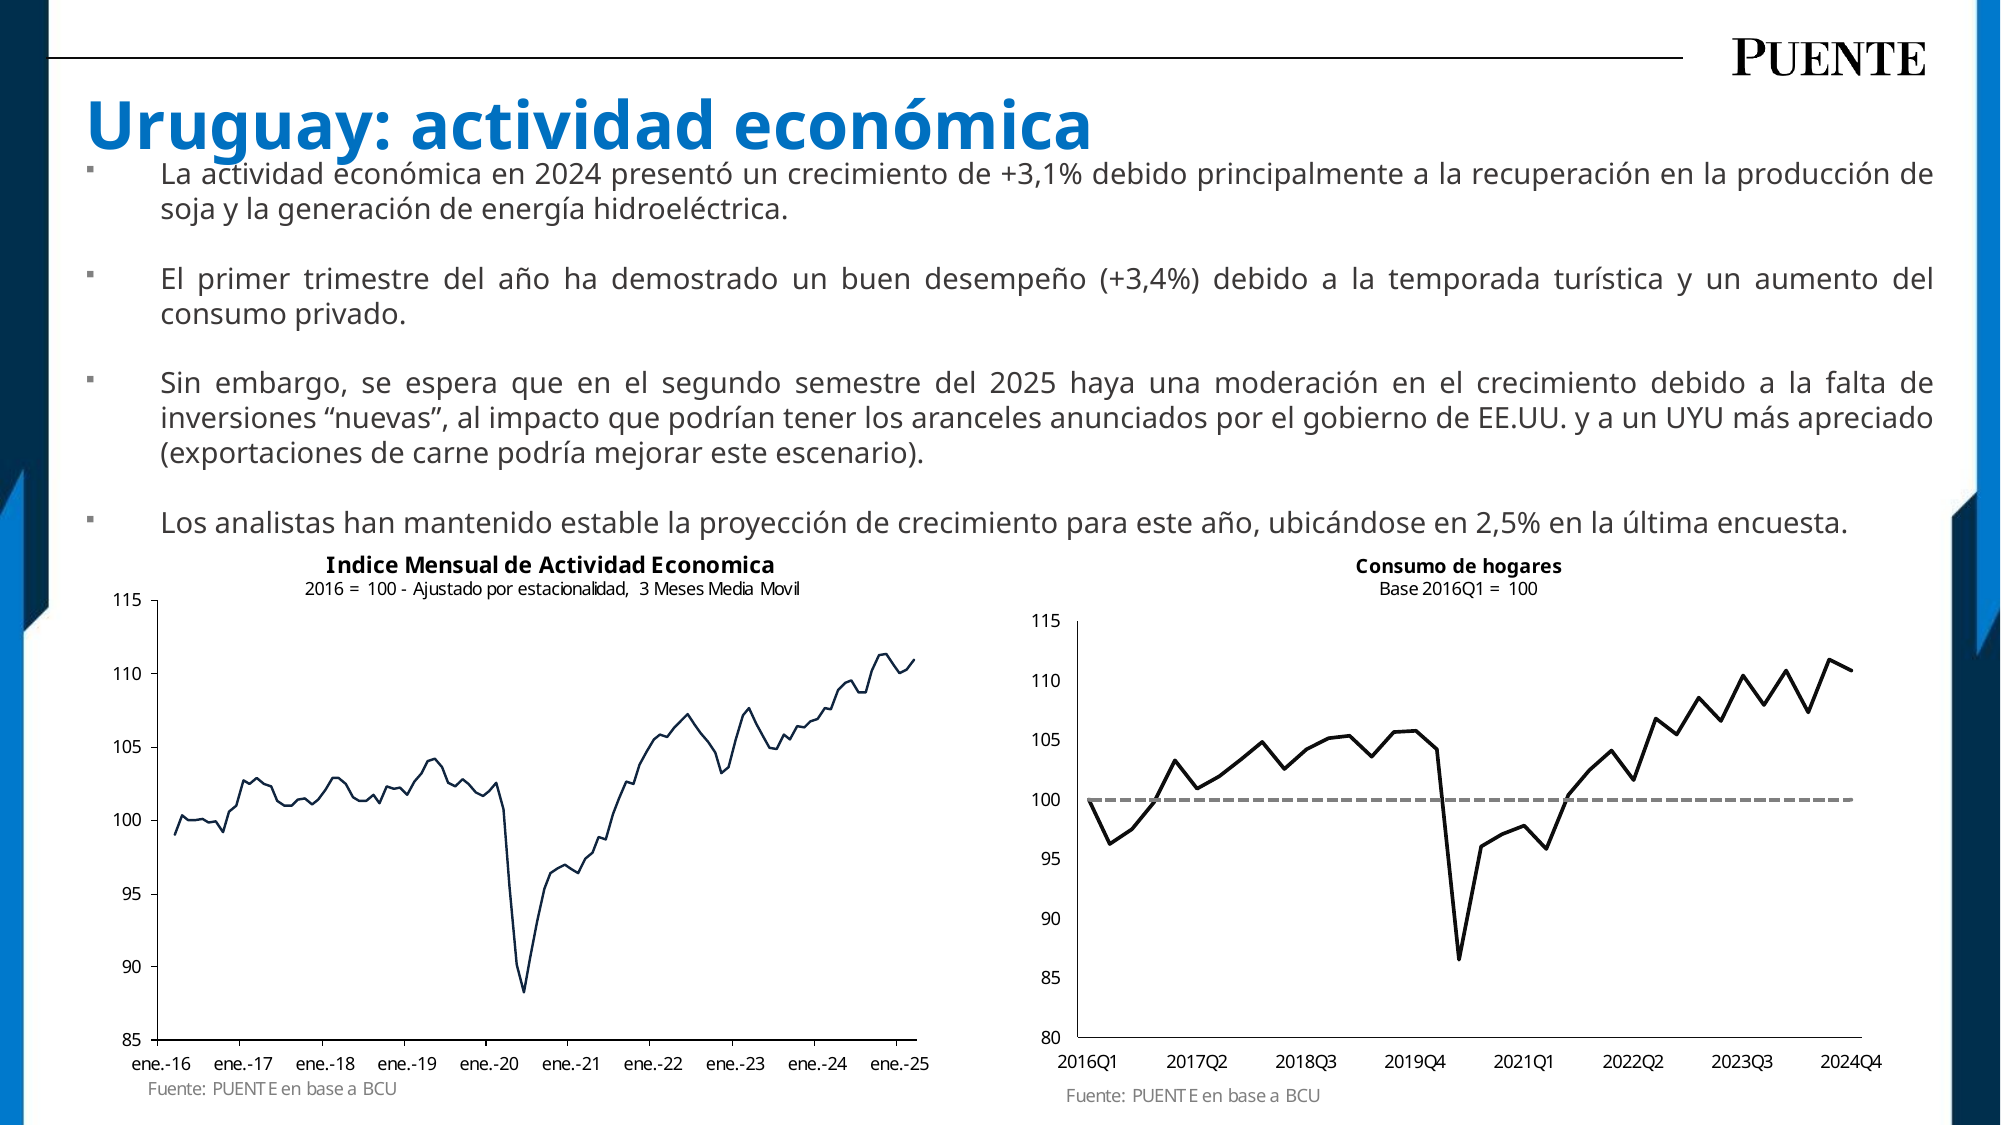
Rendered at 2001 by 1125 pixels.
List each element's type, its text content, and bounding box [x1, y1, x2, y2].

text_box La actividad económica en 2024 presentó un crecimiento de +3,1% debido principalmente a la recuperación en la producción de soja y la generación de energía hidroeléctrica. El primer trimestre del año ha demostrado un buen desempeño (+3,4%) debido a la temporada turística y un aumento del consumo privado. Sin embargo, se espera que en el segundo semestre del 2025 haya una moderación en el crecimiento debido a la falta de inversiones “nuevas”, al impacto que podrían tener los aranceles anunciados por el gobierno de EE.UU. y a un UYU más apreciado (exportaciones de carne podría mejorar este escenario). Los analistas han mantenido estable la proyección de crecimiento para este año, ubicándose en 2,5% en la última encuesta. [83, 153, 1937, 540]
picture [0, 0, 2001, 1125]
text_box Uruguay: actividad económica [83, 80, 1900, 153]
